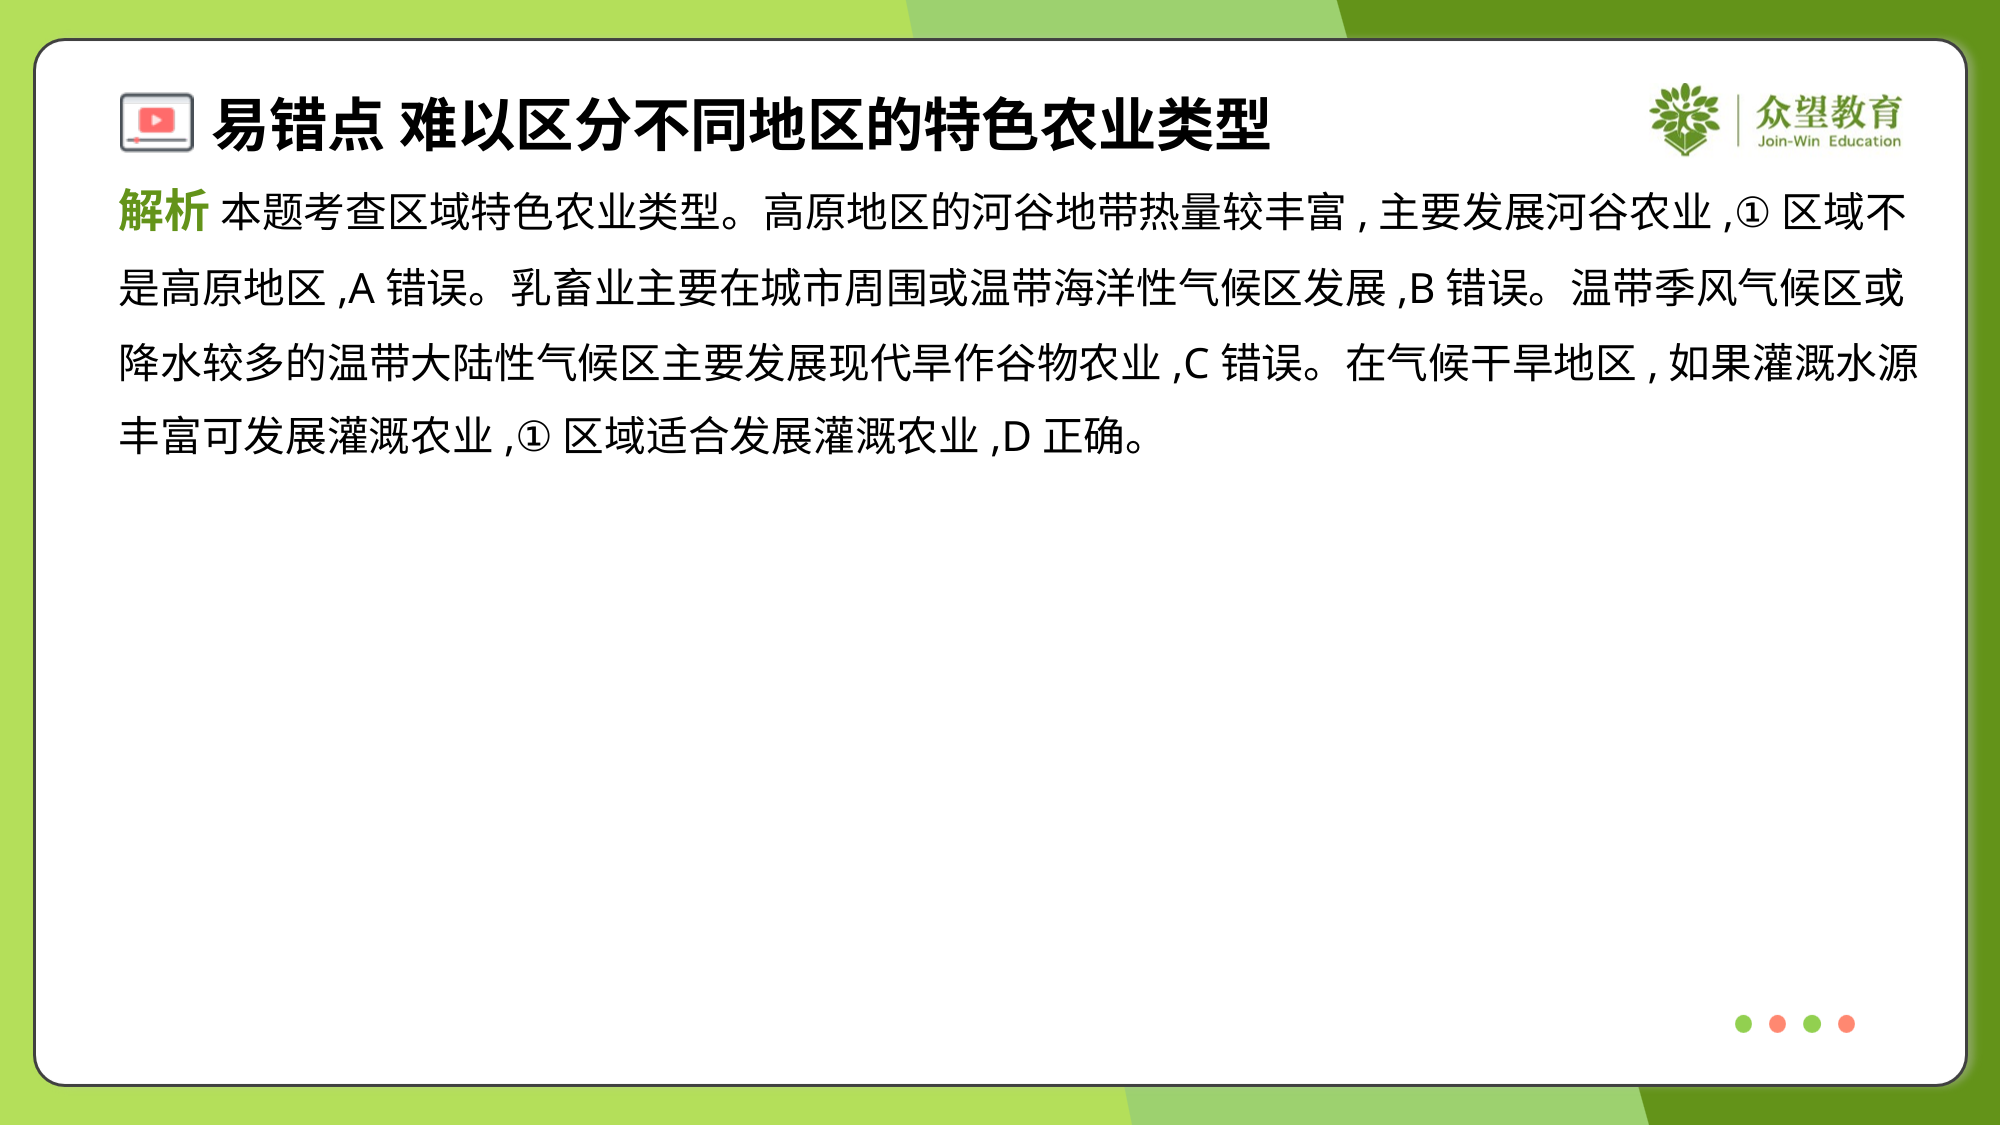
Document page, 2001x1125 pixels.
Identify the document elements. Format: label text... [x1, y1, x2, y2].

text_box 解析 本题考查区域特色农业类型。高原地区的河谷地带热量较丰富,主要发展河谷农业,①区域不 是高原地区,A错误。乳畜业主要在城市周围或温带海洋性气候区发展,B错误。温带季风气候区或 降水较多的温带大陆性气候区主要发展现代旱作谷物农业,C错误。在气候干旱地区,如果灌溉水源 丰富可发展灌溉农业,①区域适合发展灌溉农业,D正确。 [118, 159, 1883, 452]
picture [0, 0, 2000, 1125]
